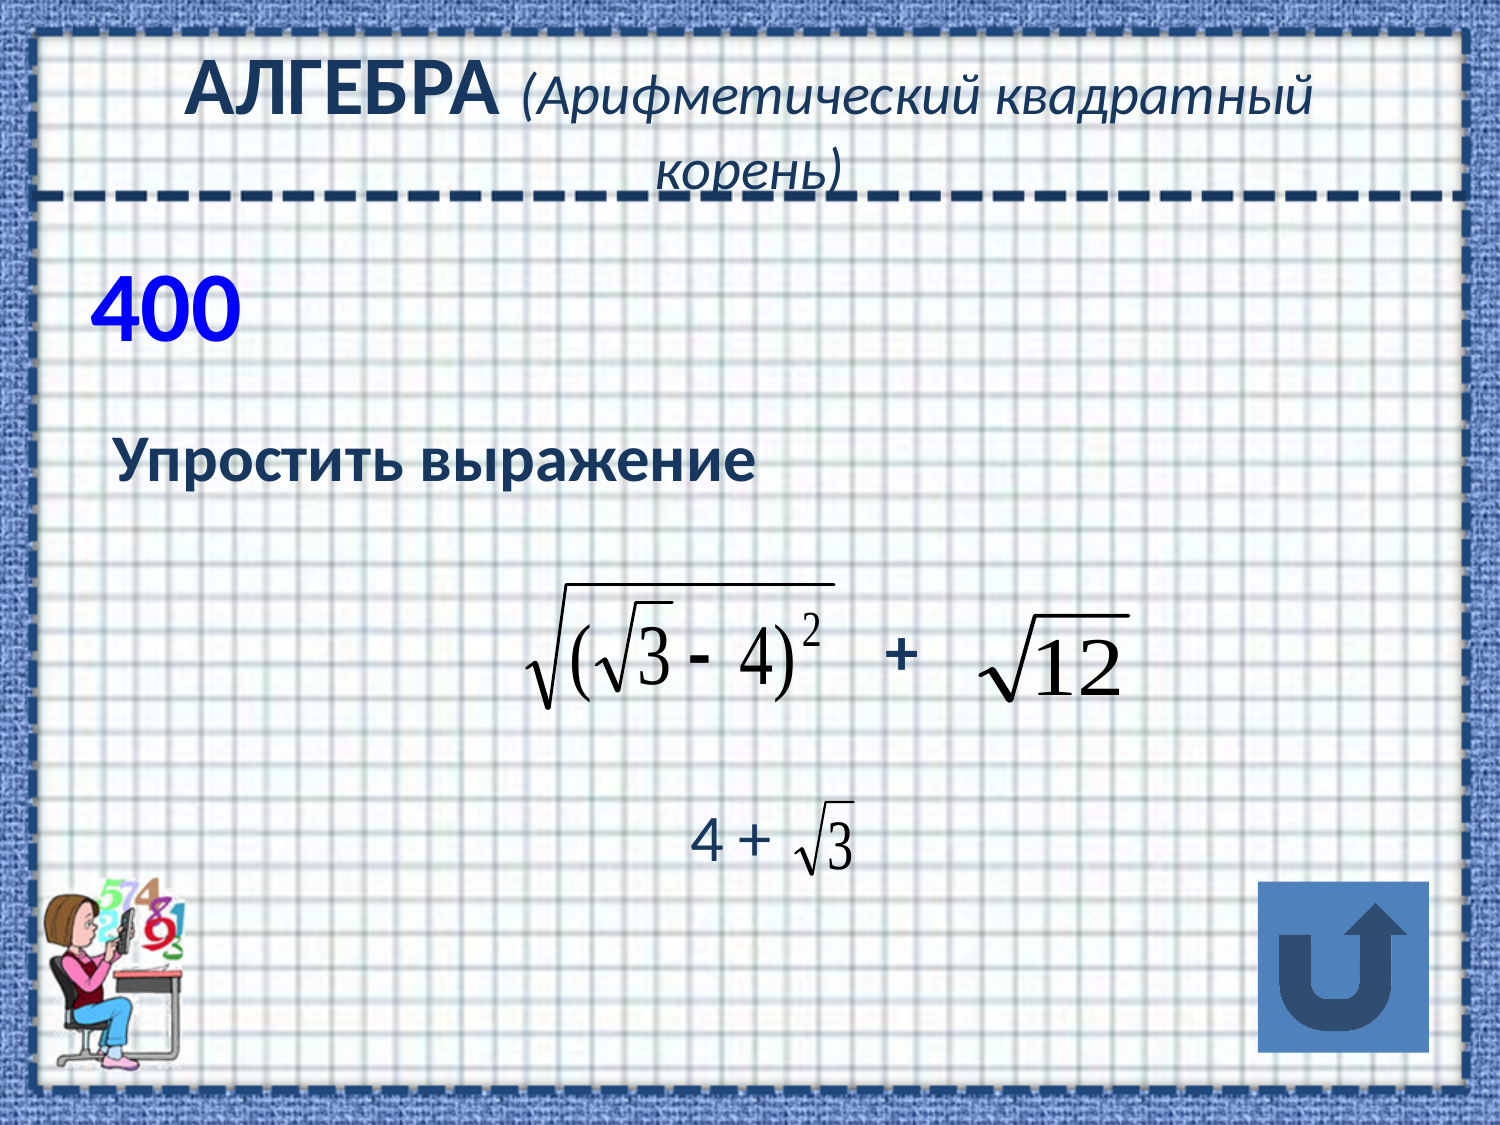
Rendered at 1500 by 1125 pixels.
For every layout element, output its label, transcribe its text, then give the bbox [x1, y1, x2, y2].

picture [0, 0, 1500, 1125]
list 400 Упростить выражение + 4 + [75, 234, 1425, 1005]
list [513, 562, 850, 729]
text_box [785, 786, 865, 894]
text_box [1257, 881, 1429, 1053]
title АЛГЕБРА (Арифметический квадратный корень) [75, 45, 1425, 188]
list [962, 597, 1152, 717]
